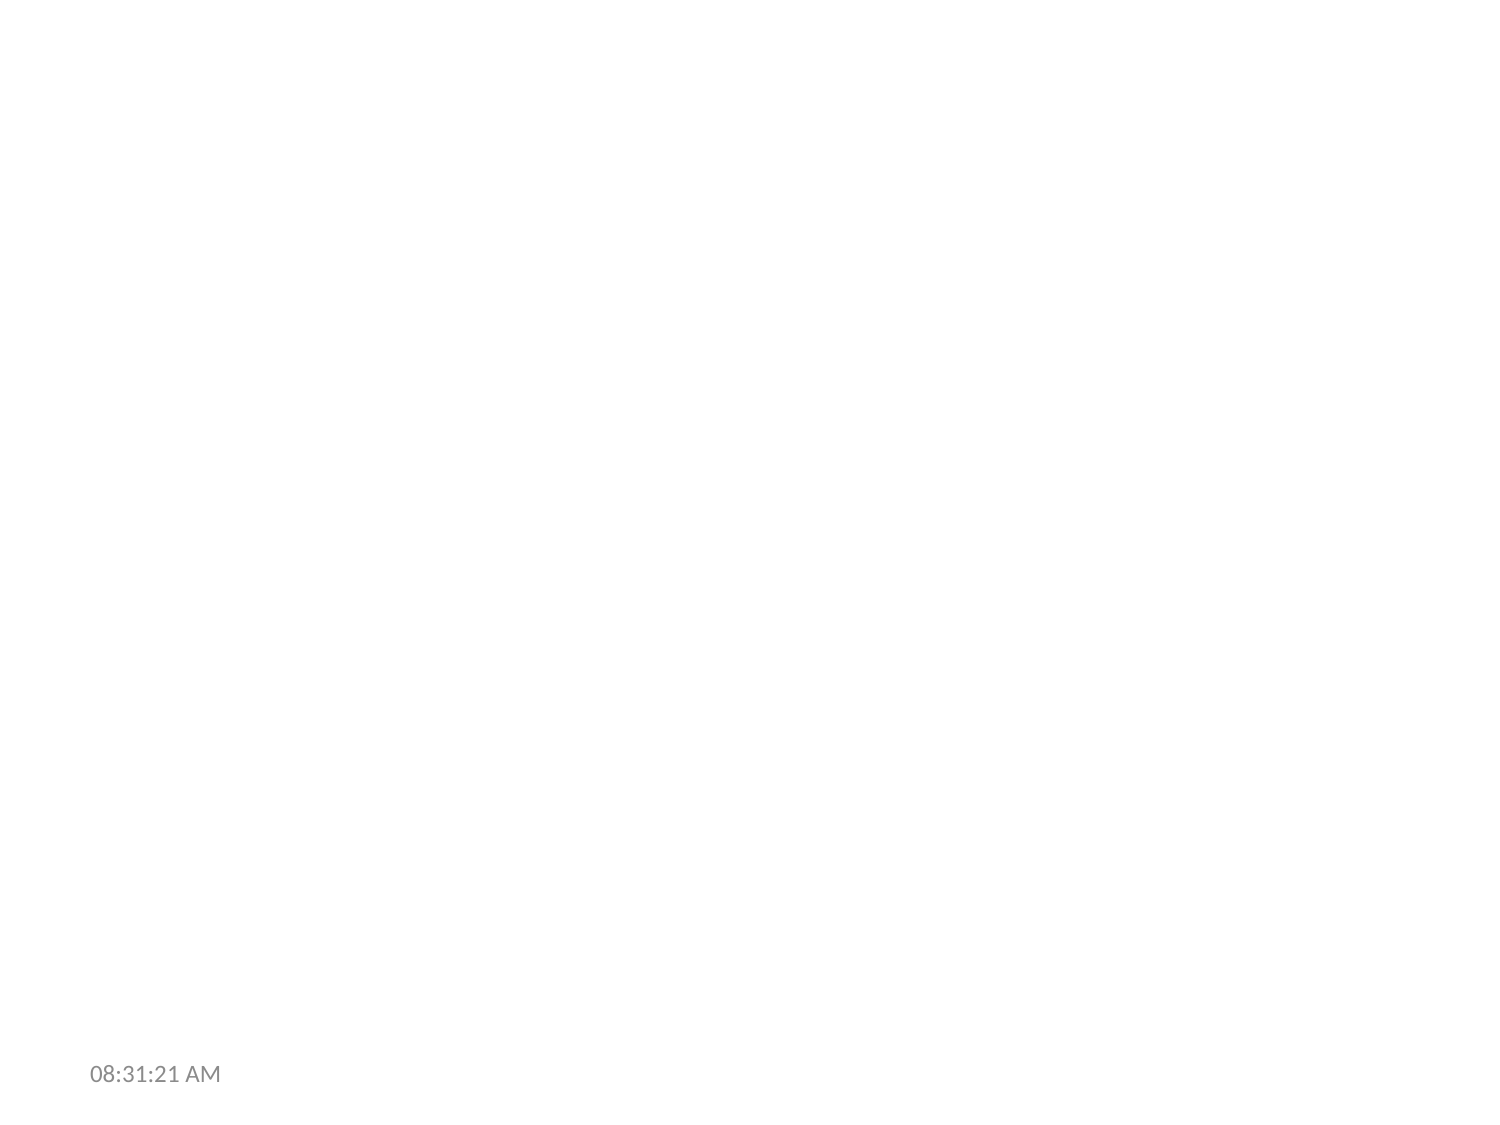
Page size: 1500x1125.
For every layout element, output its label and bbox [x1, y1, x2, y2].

slide_number [75, 1042, 425, 1103]
